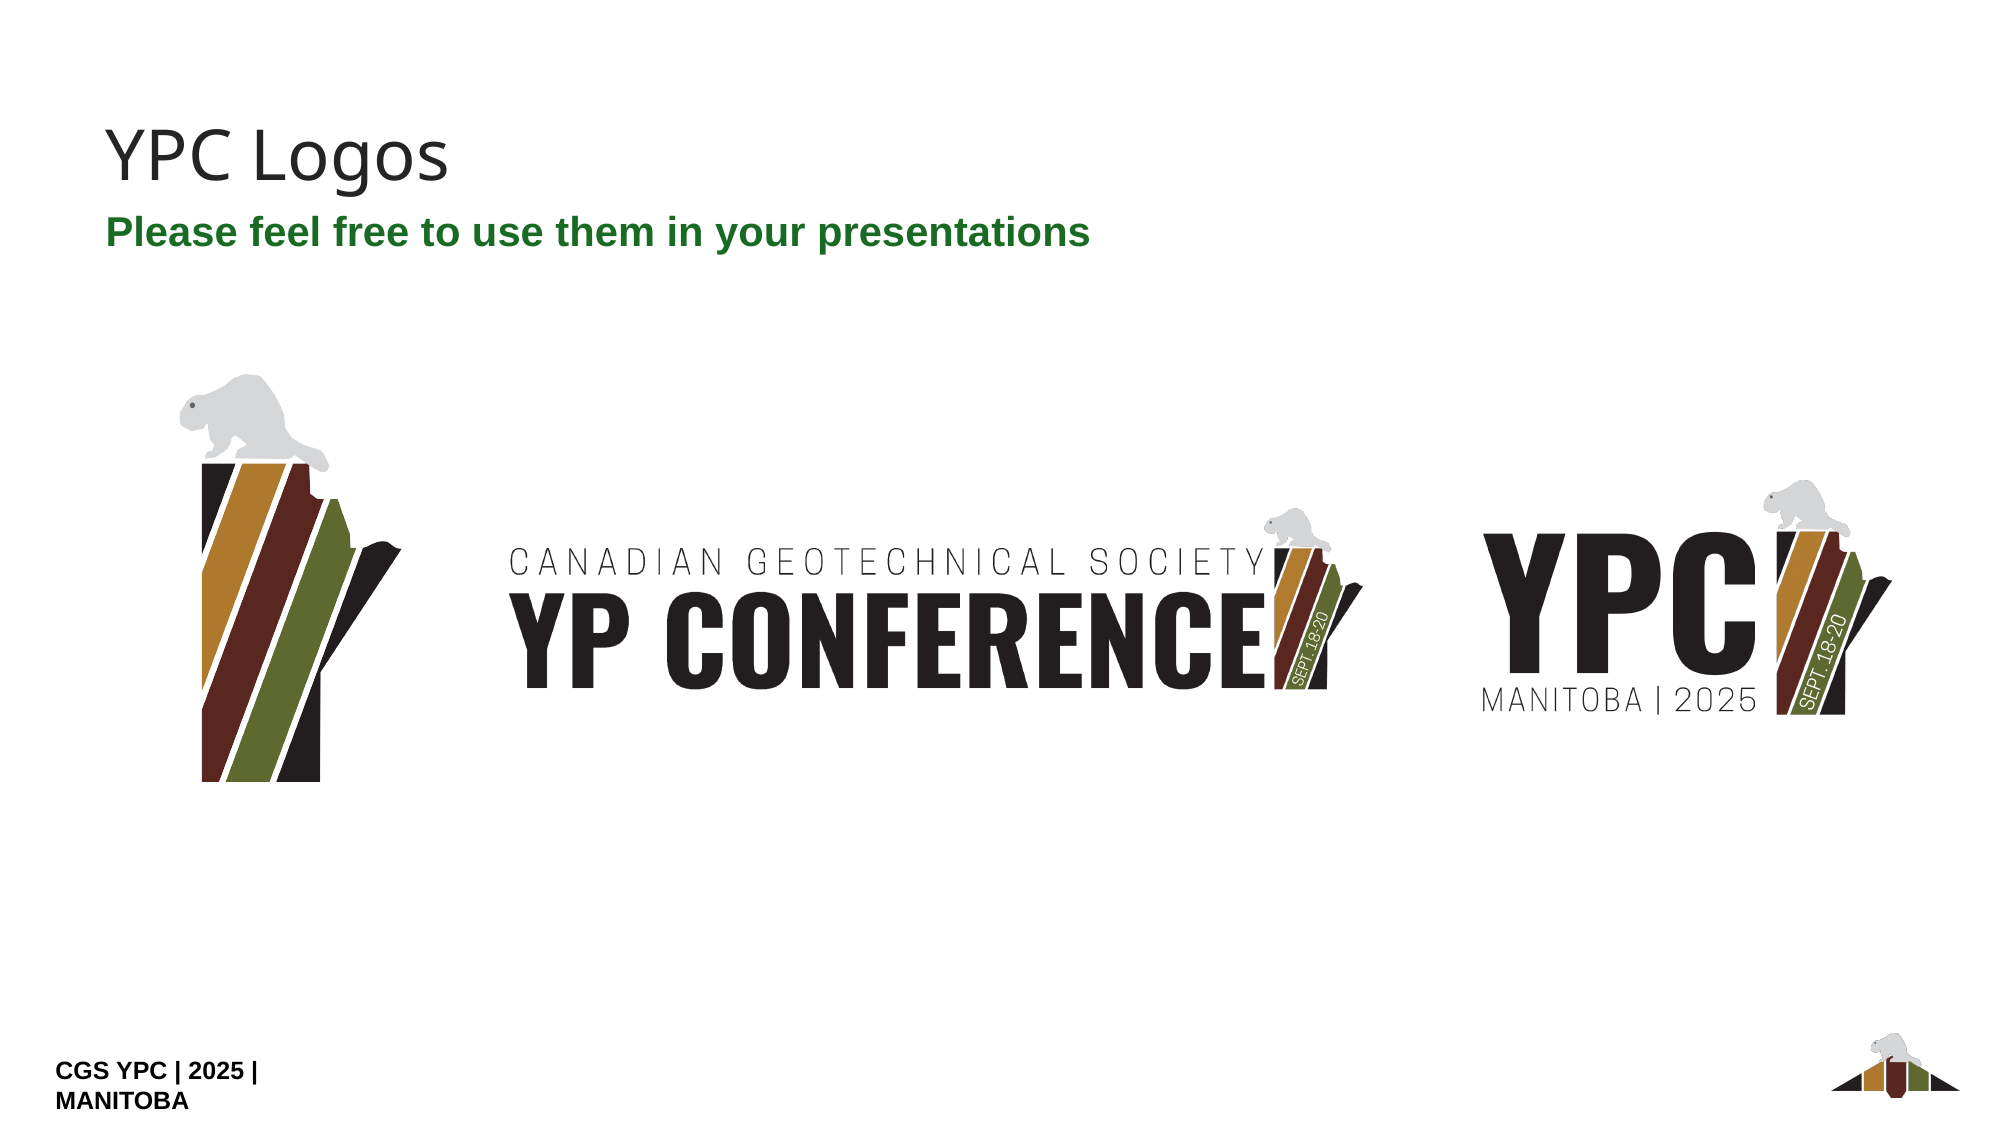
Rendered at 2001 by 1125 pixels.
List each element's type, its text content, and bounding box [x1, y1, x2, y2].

title YPC Logos [90, 118, 1910, 197]
picture [178, 374, 403, 782]
list Please feel free to use them in your presentations [90, 197, 1910, 252]
picture [1419, 454, 1935, 749]
picture [468, 488, 1396, 715]
picture [1831, 1033, 1960, 1098]
